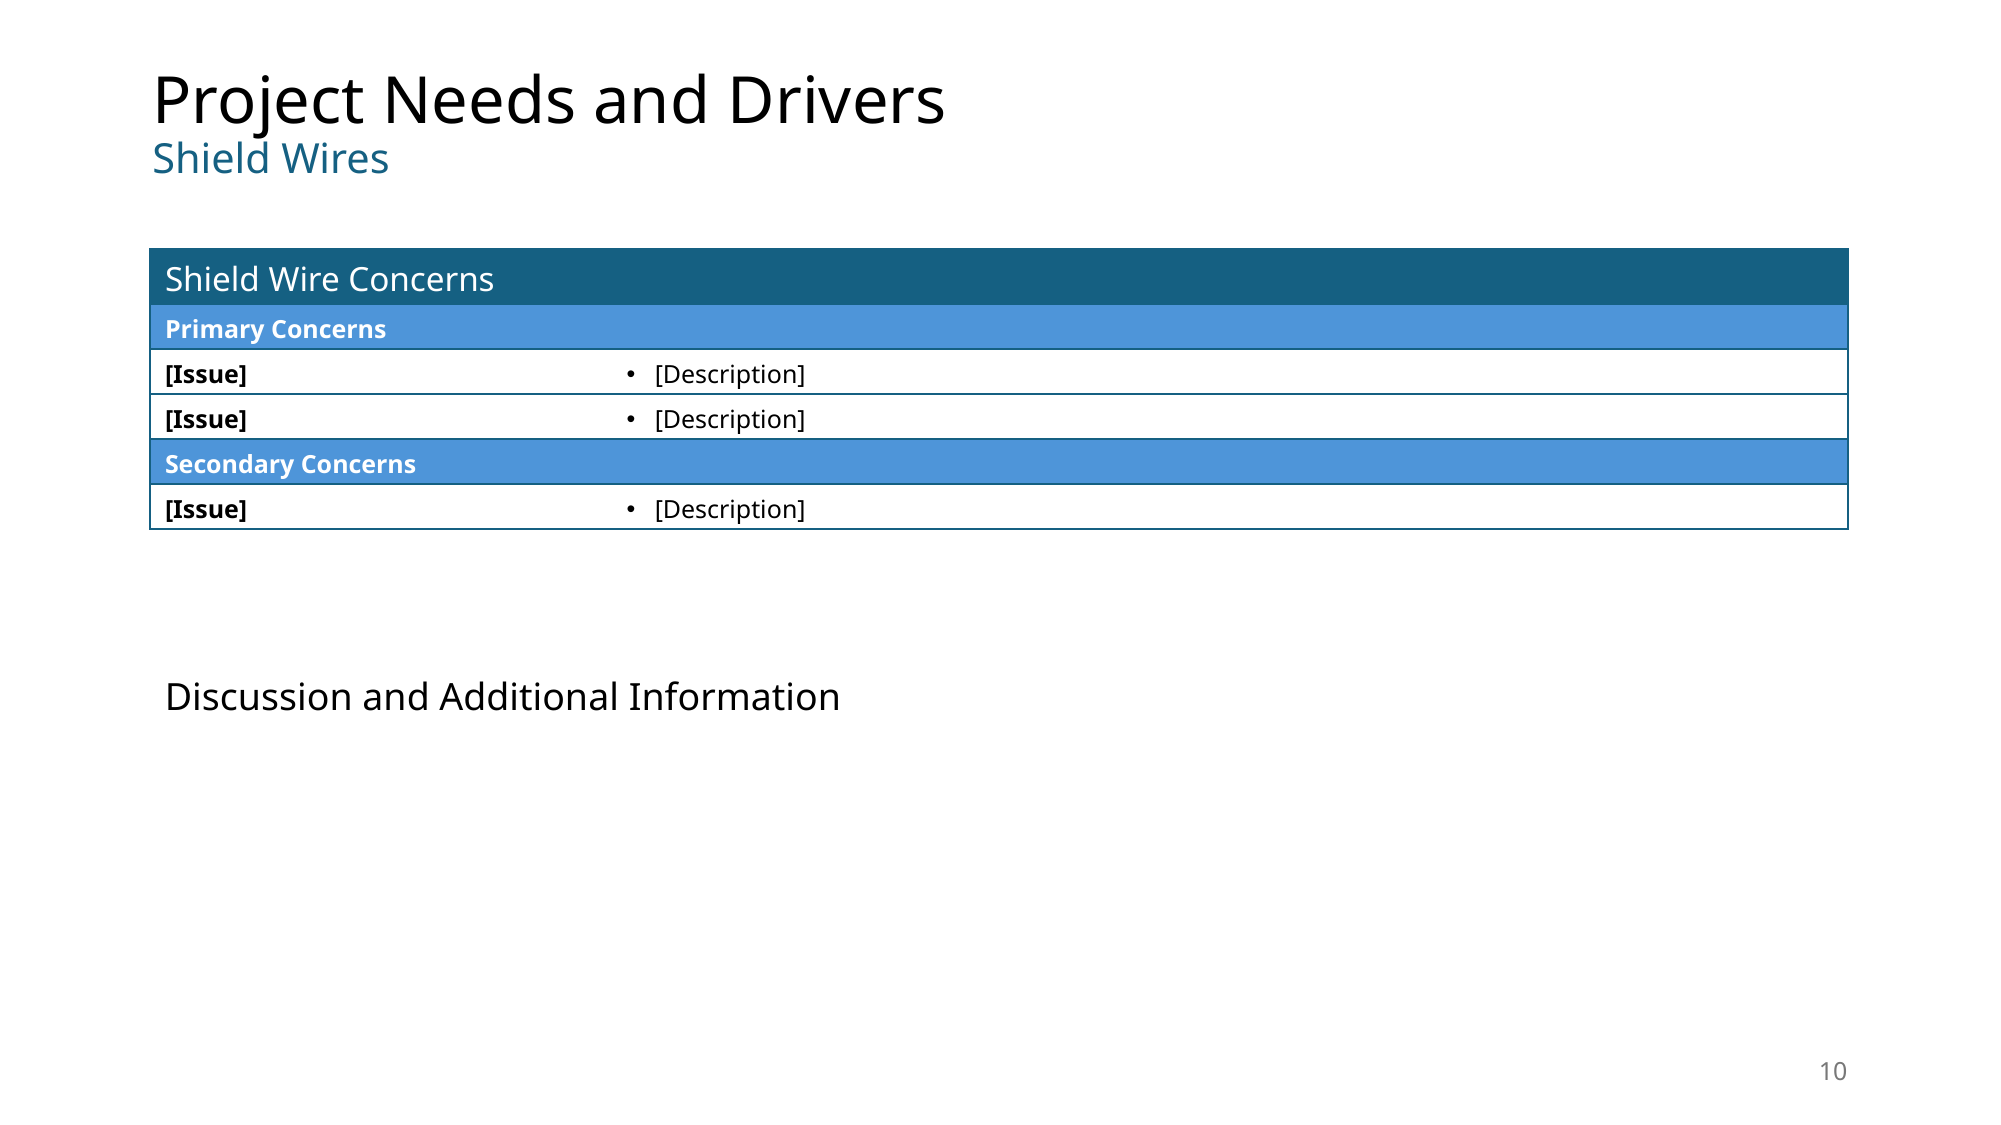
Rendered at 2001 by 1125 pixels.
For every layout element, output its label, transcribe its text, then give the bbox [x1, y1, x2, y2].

table_cell [612, 310, 1847, 357]
table_cell [Issue] [151, 359, 612, 406]
table_header Shield Wire Concerns [151, 250, 1847, 308]
table_cell [Issue] [151, 506, 612, 554]
table_cell [Description] [612, 408, 1847, 456]
table_cell Secondary Concerns [151, 457, 612, 505]
slide_number 10 [1412, 1042, 1863, 1103]
table_cell [Description] [612, 506, 1847, 554]
title Project Needs and Drivers Shield Wires [137, 59, 1863, 191]
table_cell [Description] [612, 359, 1847, 406]
table_cell [Issue] [151, 408, 612, 456]
table_cell [612, 457, 1847, 505]
text_box Discussion and Additional Information [149, 665, 1808, 726]
table_cell Primary Concerns [151, 310, 612, 357]
